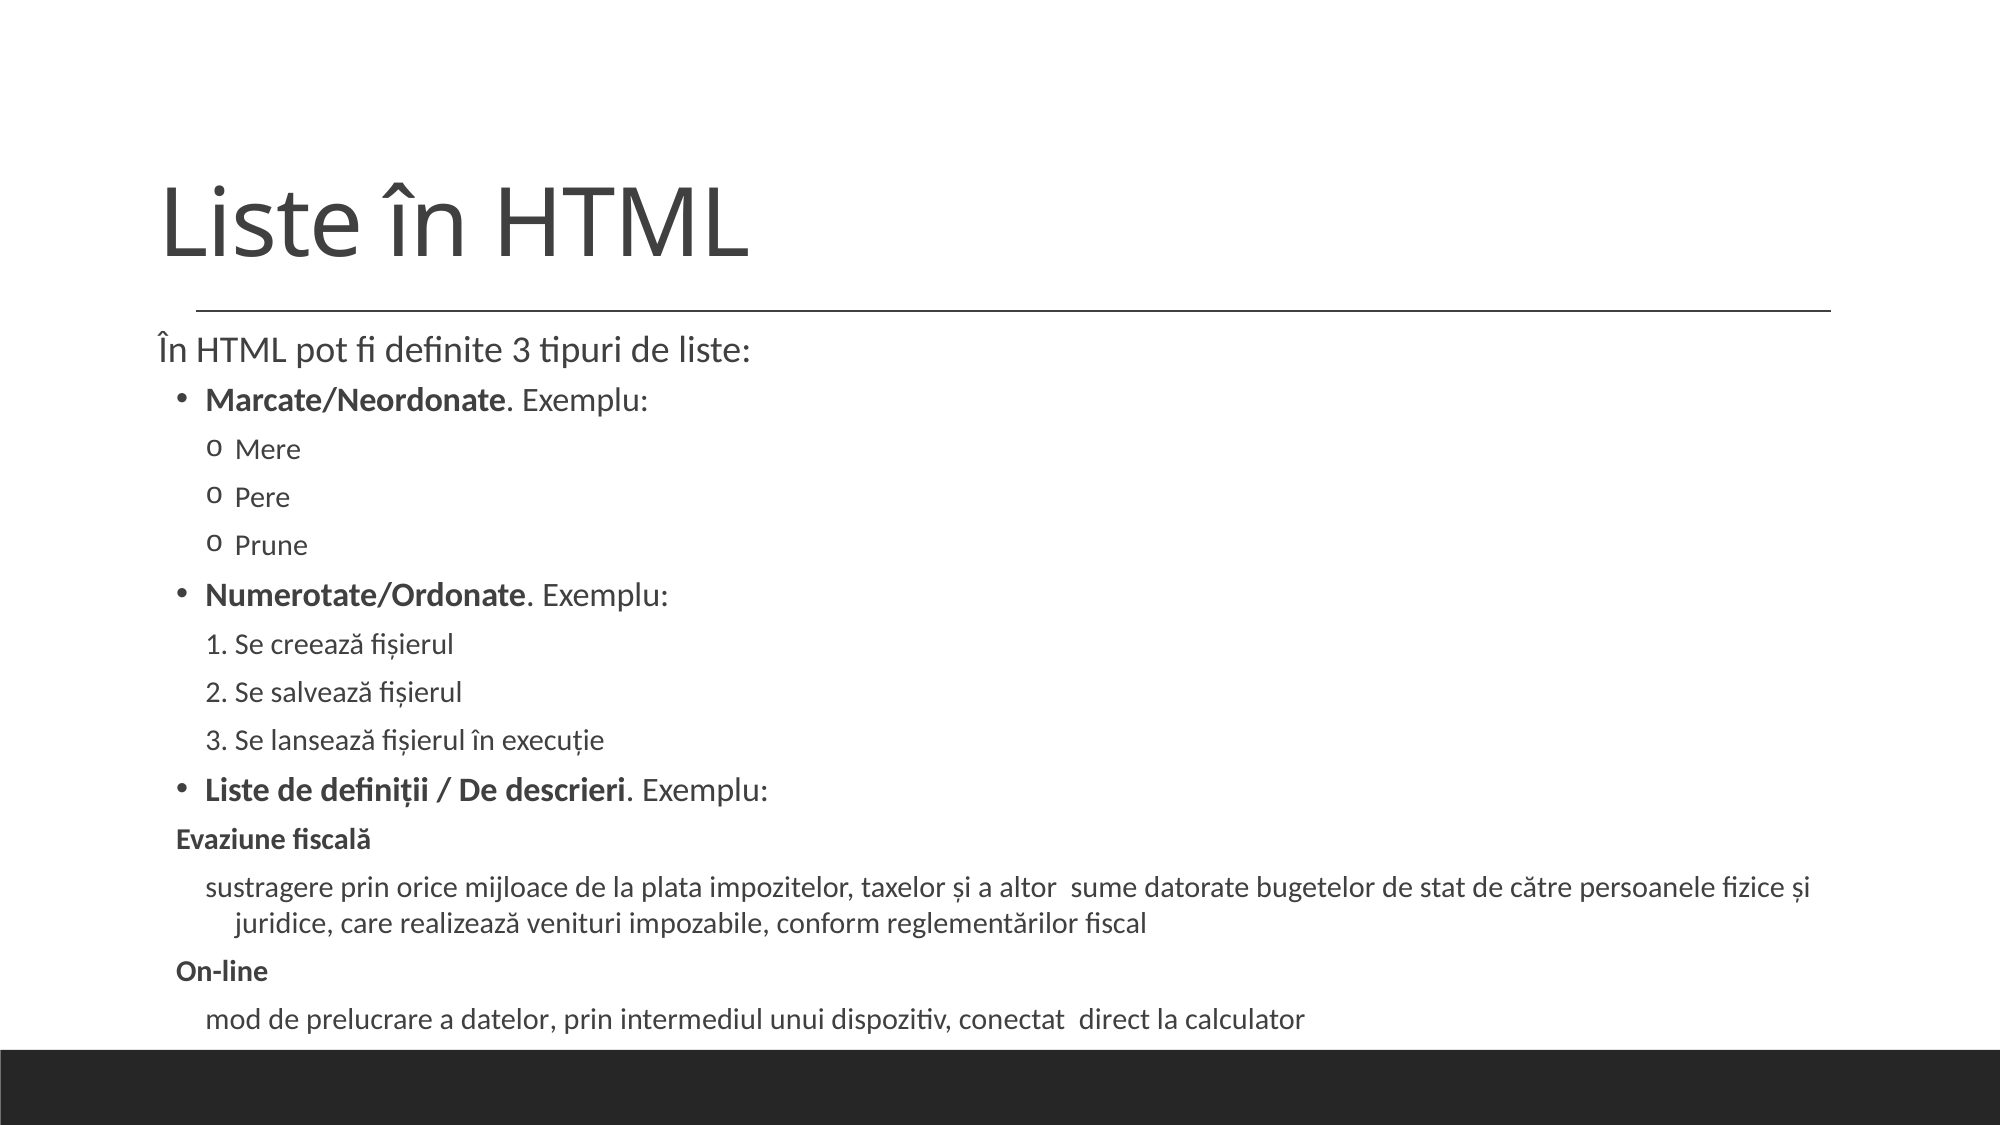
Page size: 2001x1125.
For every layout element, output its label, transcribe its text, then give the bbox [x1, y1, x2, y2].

list În HTML pot fi definite 3 tipuri de liste: Marcate/Neordonate. Exemplu: Mere Pere Prune Numerotate/Ordonate. Exemplu: Se creează fişierul Se salvează fişierul Se lansează fişierul în execuţie Liste de definiţii / De descrieri. Exemplu: Evaziune fiscală sustragere prin orice mijloace de la plata impozitelor, taxelor și a altor sume datorate bugetelor de stat de către persoanele fizice și juridice, care realizează venituri impozabile, conform reglementărilor fiscal On-line mod de prelucrare a datelor, prin intermediul unui dispozitiv, conectat direct la calculator [143, 312, 1917, 1047]
title Liste în HTML [143, 47, 1830, 285]
